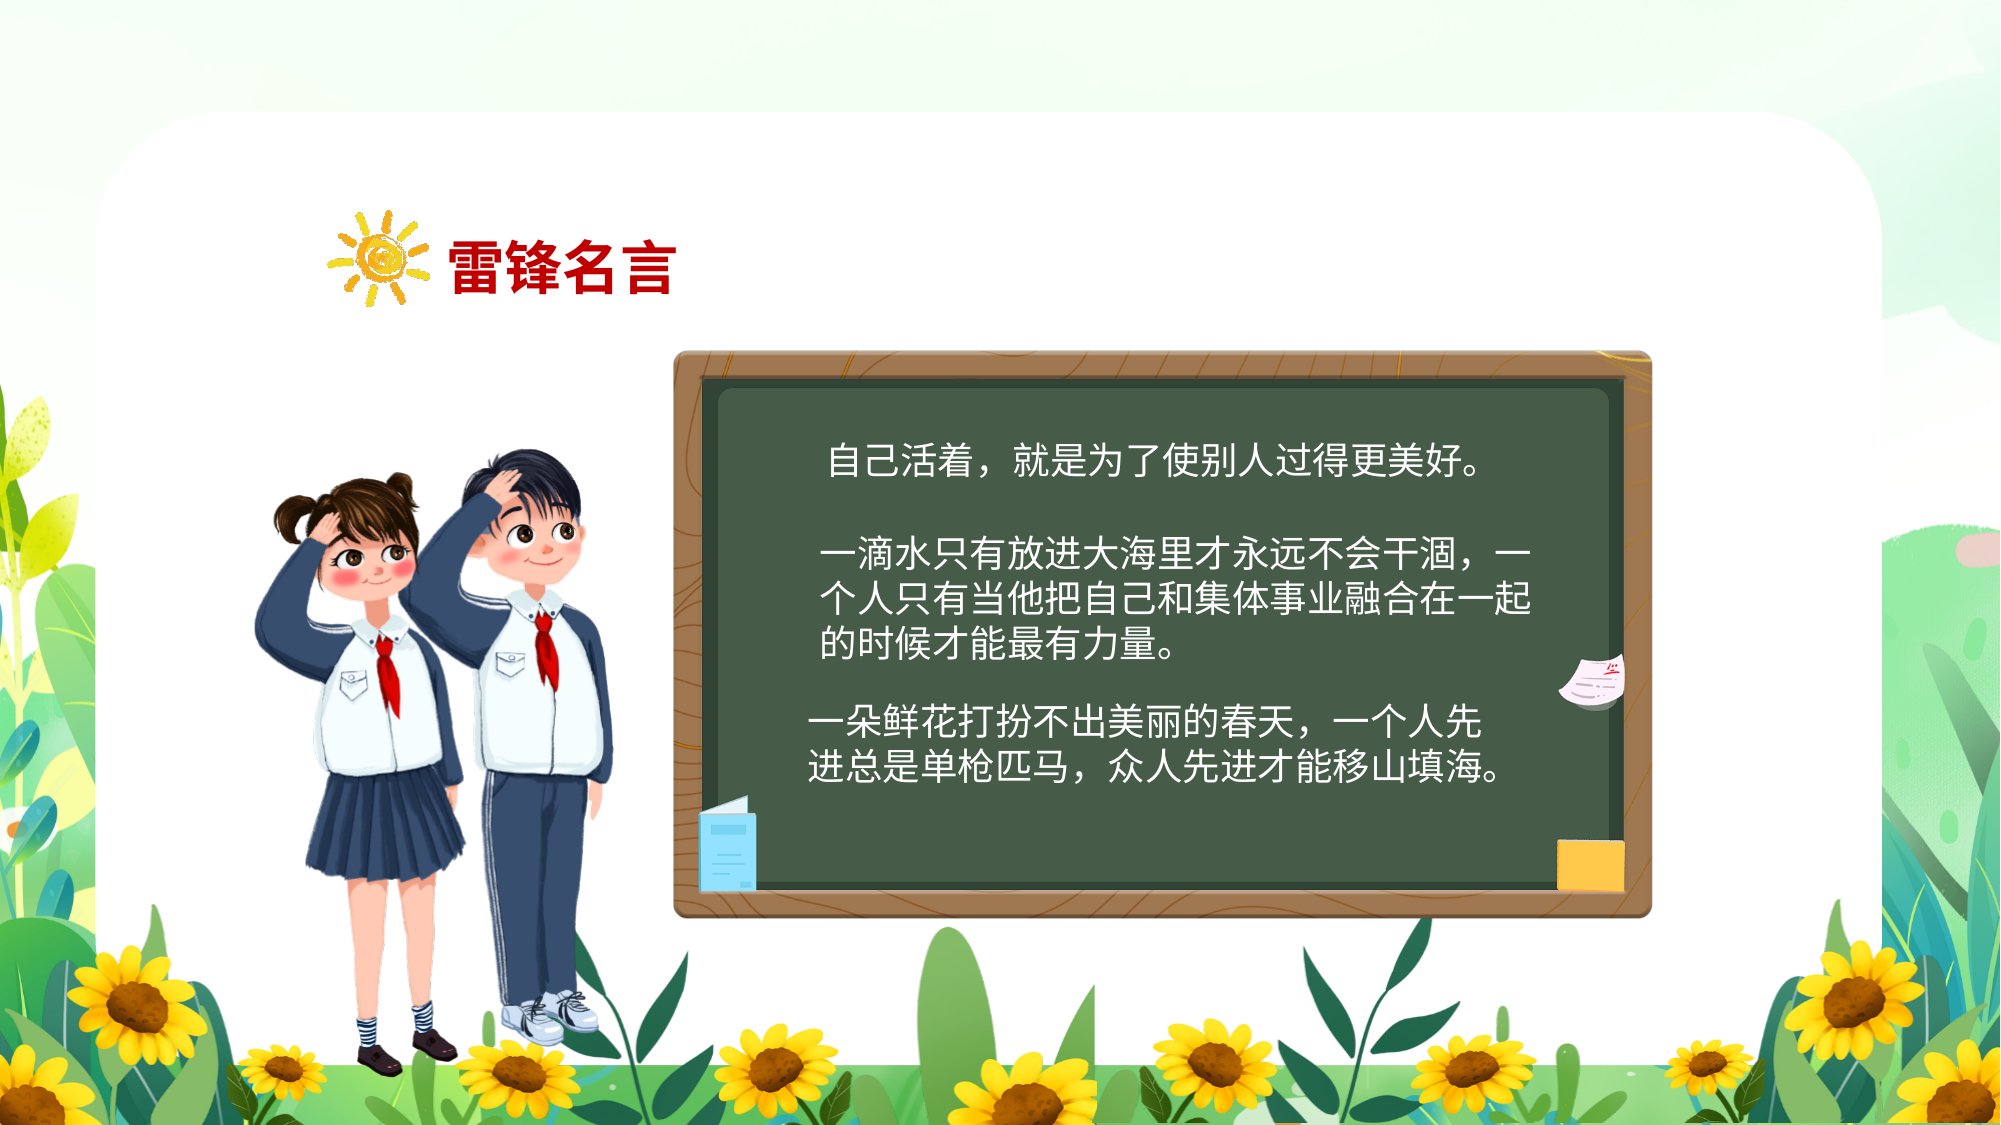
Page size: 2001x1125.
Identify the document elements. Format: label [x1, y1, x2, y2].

text_box [617, 327, 1692, 940]
text_box [327, 210, 696, 310]
picture [0, 0, 2001, 1125]
